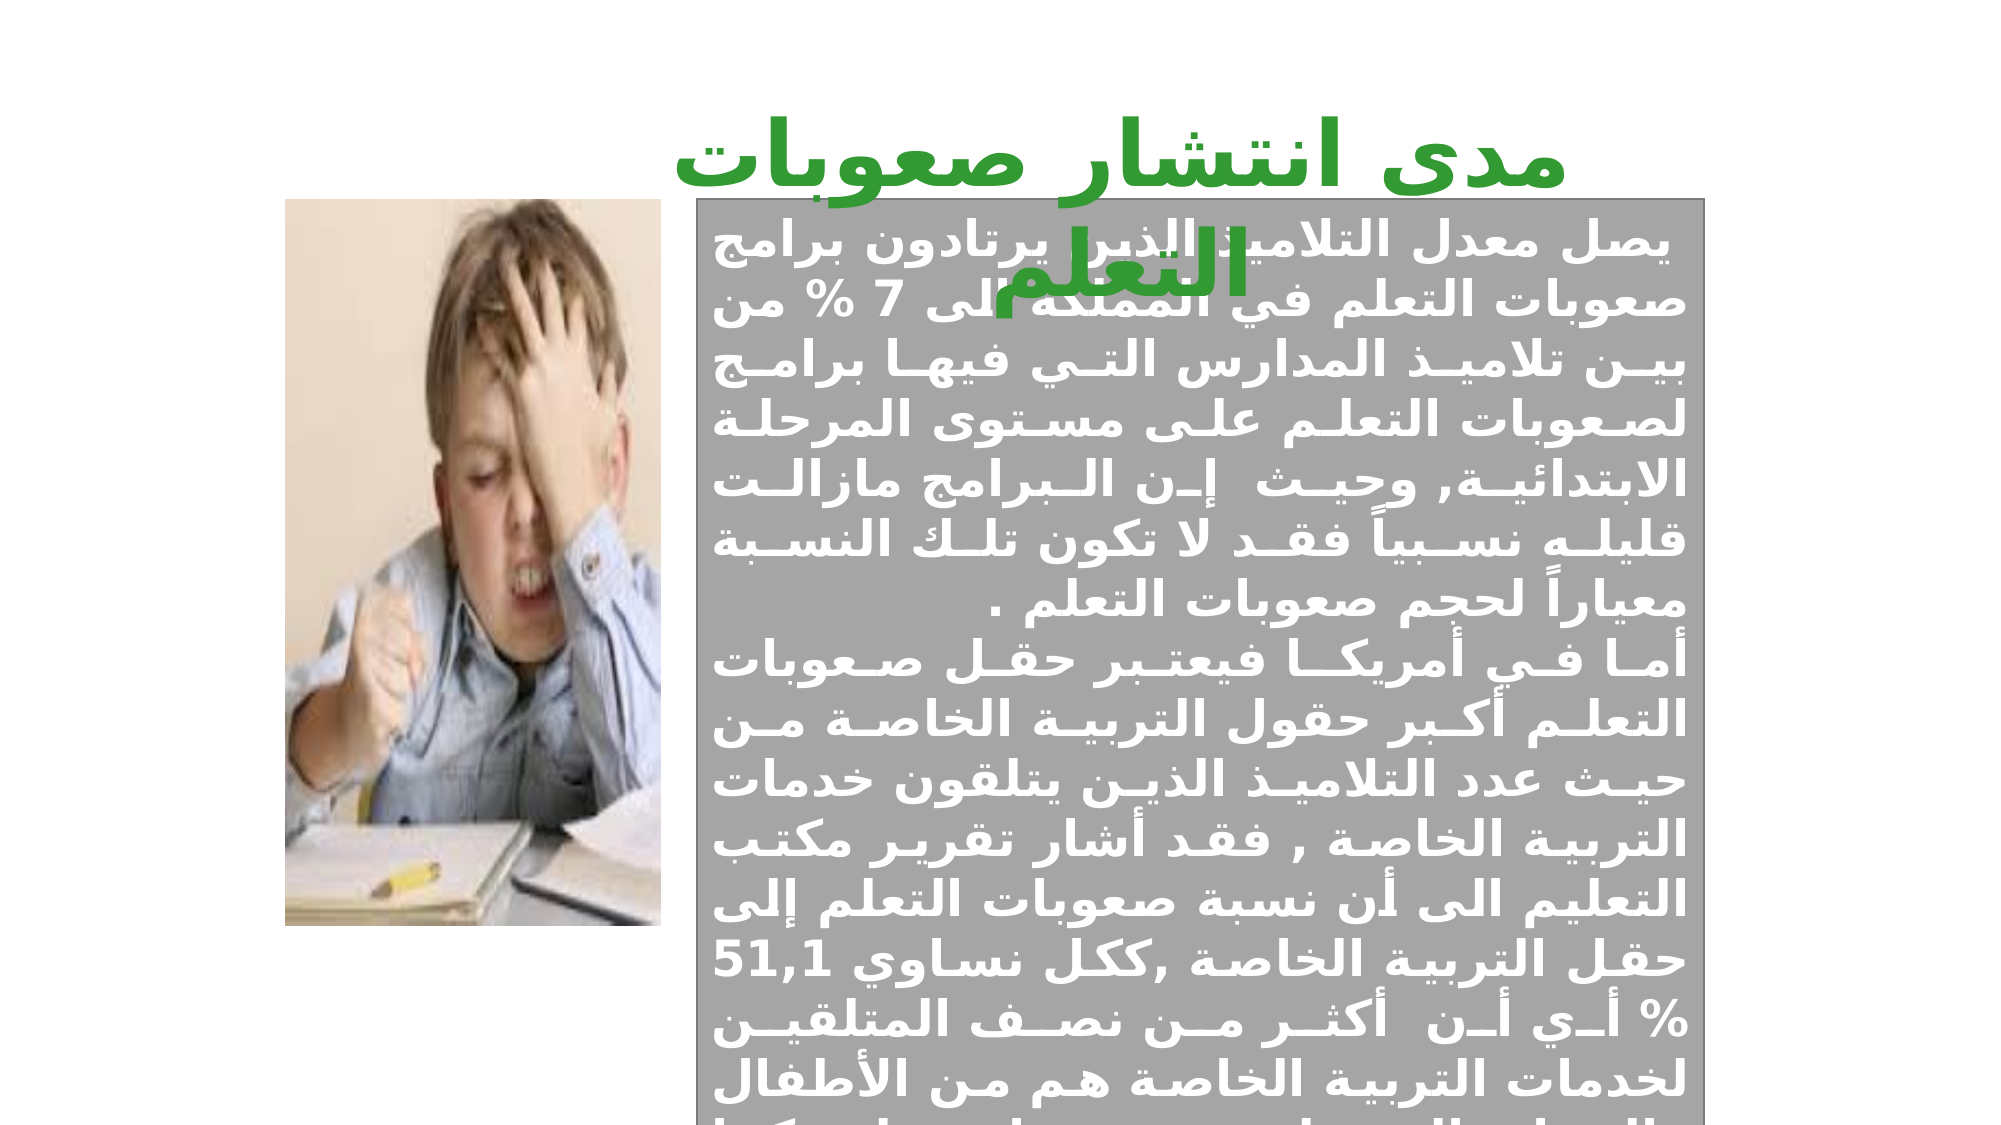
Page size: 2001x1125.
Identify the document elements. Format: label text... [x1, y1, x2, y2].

text_box يصل معدل التلاميذ الذين يرتادون برامج صعوبات التعلم في المملكة الى 7 % من بين تلاميذ المدارس التي فيها برامج لصعوبات التعلم على مستوى المرحلة الابتدائية, وحيث إن البرامج مازالت قليله نسبياً فقد لا تكون تلك النسبة معياراً لحجم صعوبات التعلم . أما في أمريكـا فيعتبر حقل صعوبات التعلم أكبر حقول التربية الخاصة من حيث عدد التلاميذ الذين يتلقون خدمات التربية الخاصة , فقد أشار تقرير مكتب التعليم الى أن نسبة صعوبات التعلم إلى حقل التربية الخاصة ,ككل نساوي 51,1 % أي أن أكثر من نصف المتلقين لخدمات التربية الخاصة هم من الأطفال والشباب الذين لديهم صعوبات تعلم ,كما يشير نفس التقرير الى أن 4,09% من الأطفال والشباب الذين تتراوح أعمارهم بين سن السادسة وسن الواحدة والعشرين يقعون تحت مظلة صعوبات التعلم. [696, 323, 1705, 1125]
picture [285, 199, 661, 926]
text_box مدى انتشار صعوبات التعلم [539, 87, 1705, 323]
